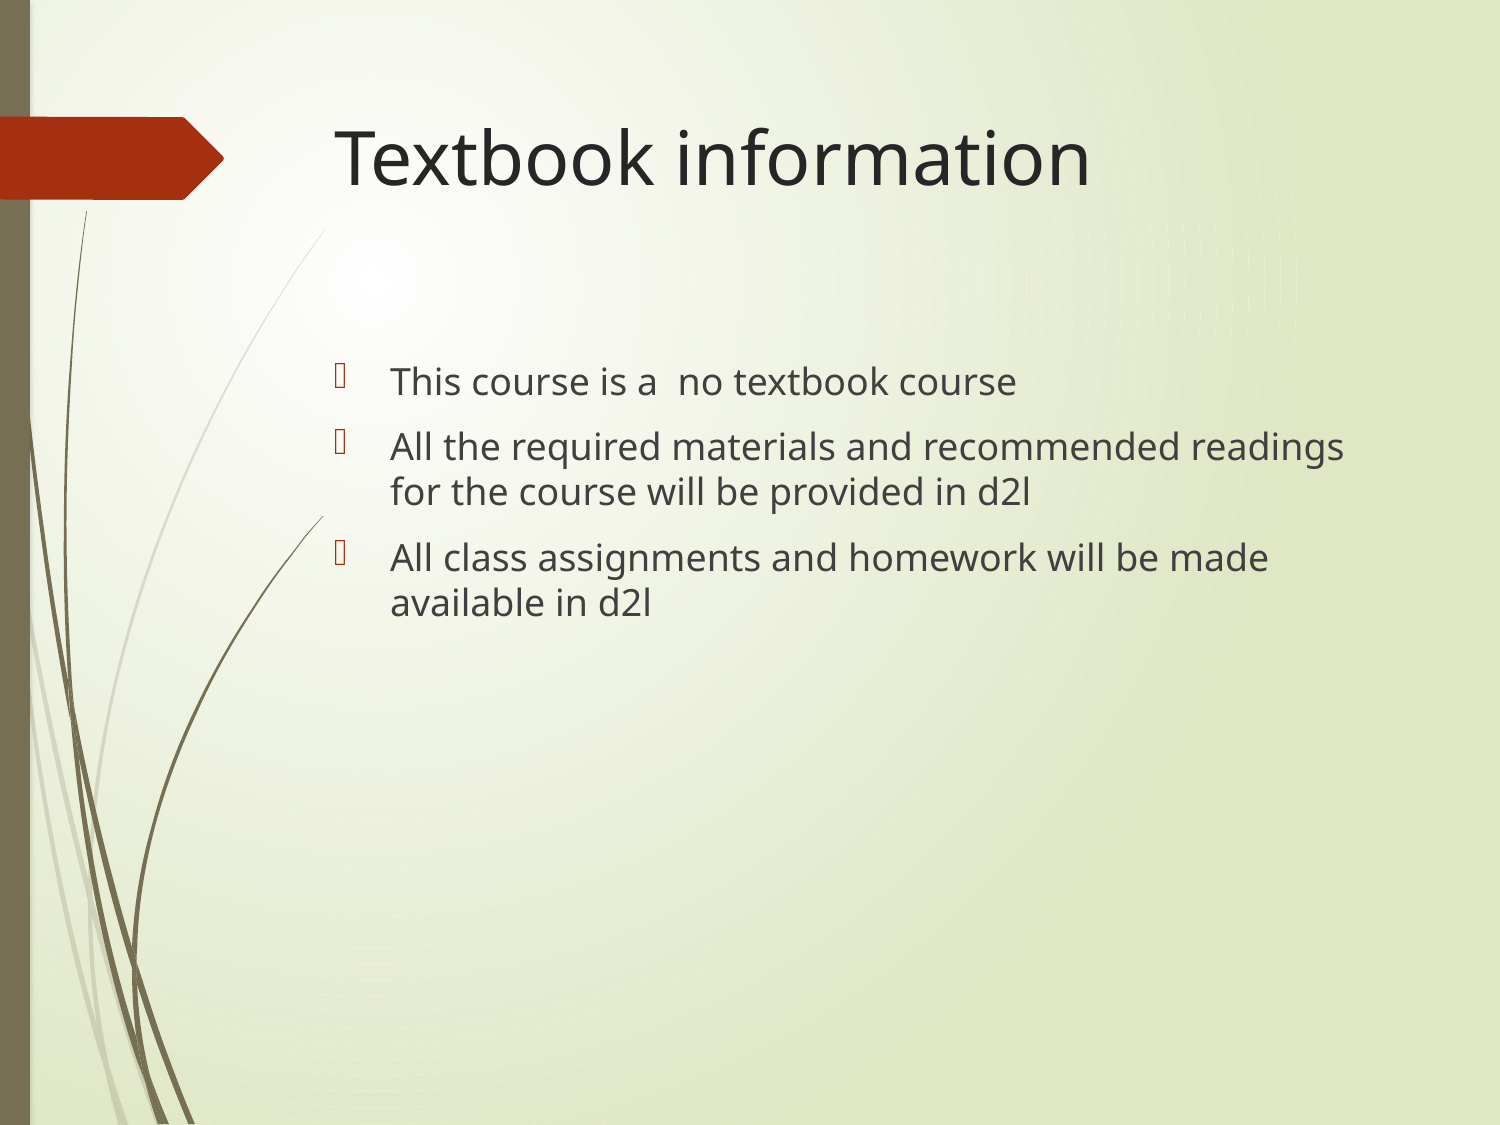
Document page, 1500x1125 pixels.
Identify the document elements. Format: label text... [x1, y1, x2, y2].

list This course is a no textbook course All the required materials and recommended readings for the course will be provided in d2l All class assignments and homework will be made available in d2l [318, 350, 1400, 970]
title Textbook information [319, 102, 1400, 313]
